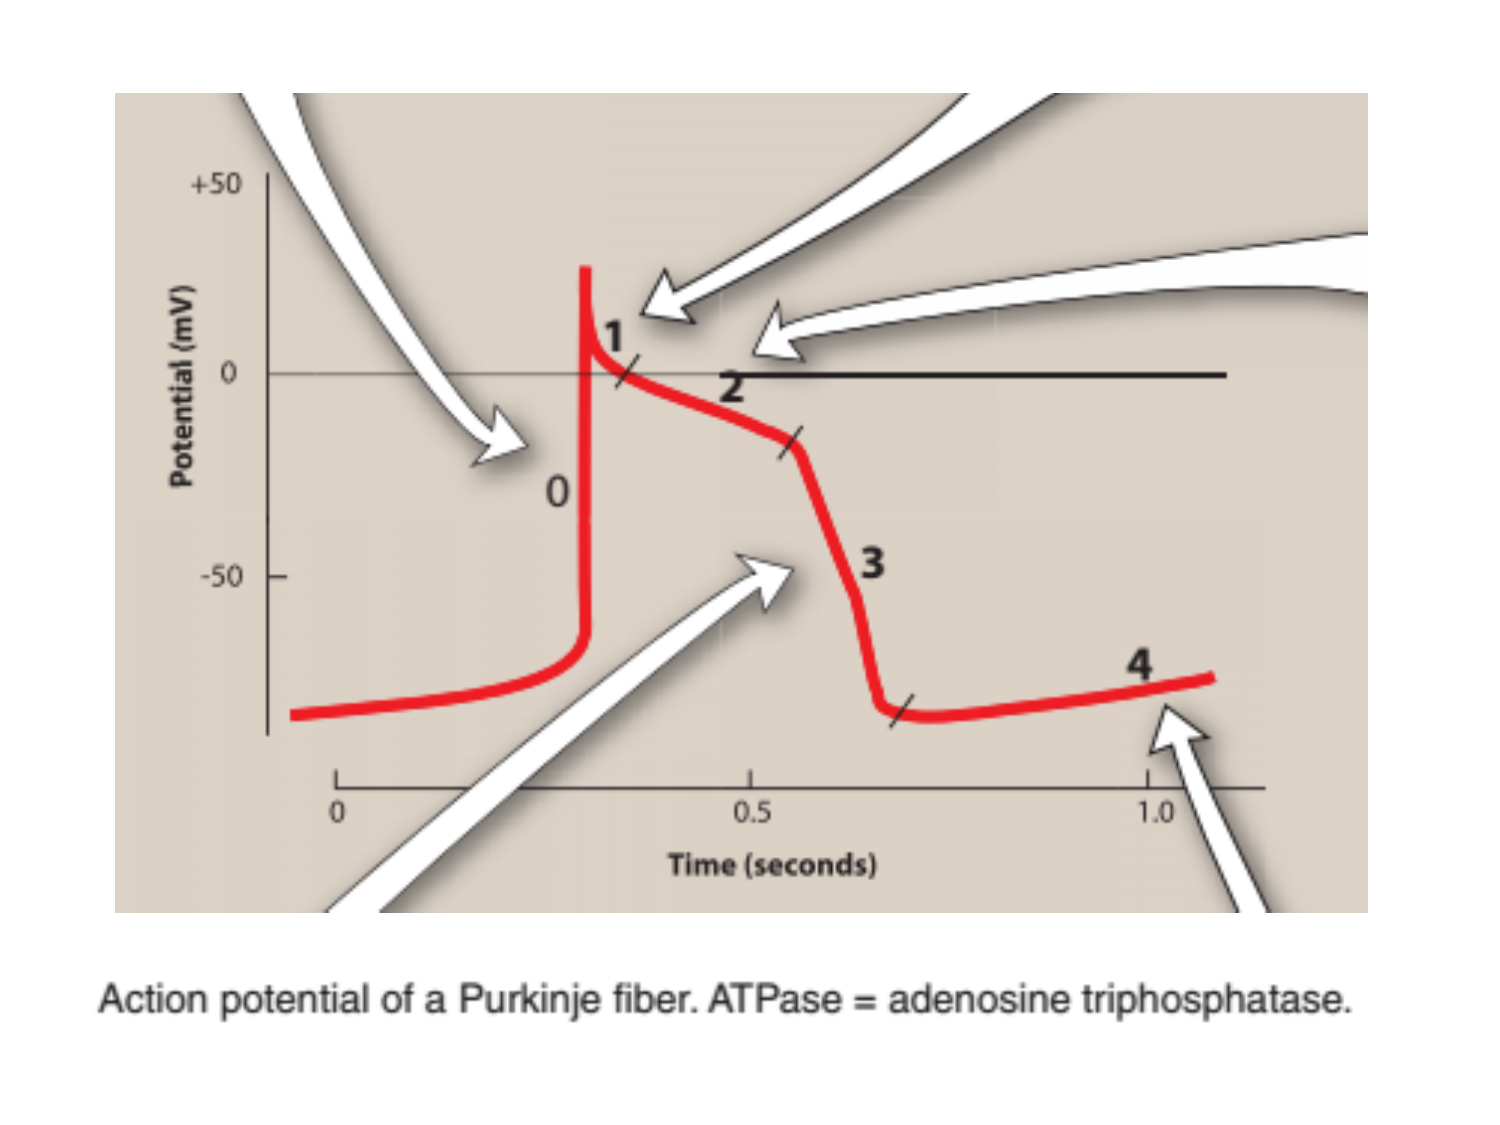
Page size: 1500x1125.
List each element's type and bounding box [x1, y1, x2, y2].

picture [87, 974, 1368, 1038]
picture [115, 92, 1368, 913]
